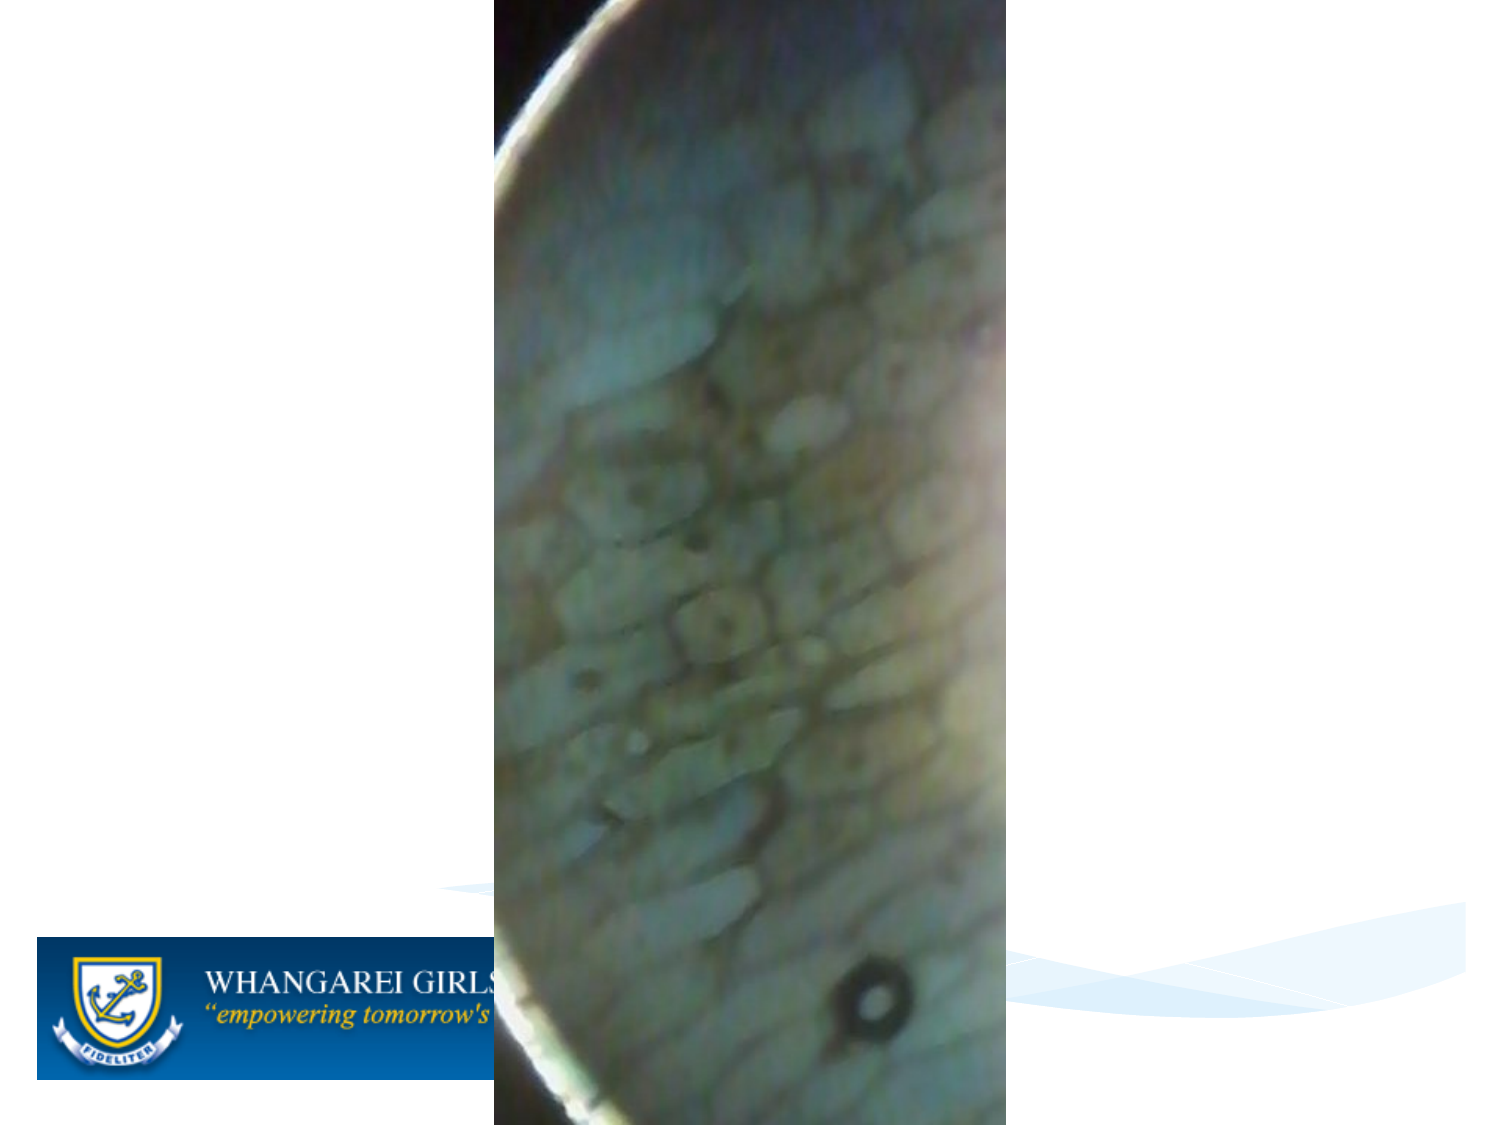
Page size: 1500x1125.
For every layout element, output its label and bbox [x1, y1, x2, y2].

picture [37, 0, 1006, 1125]
